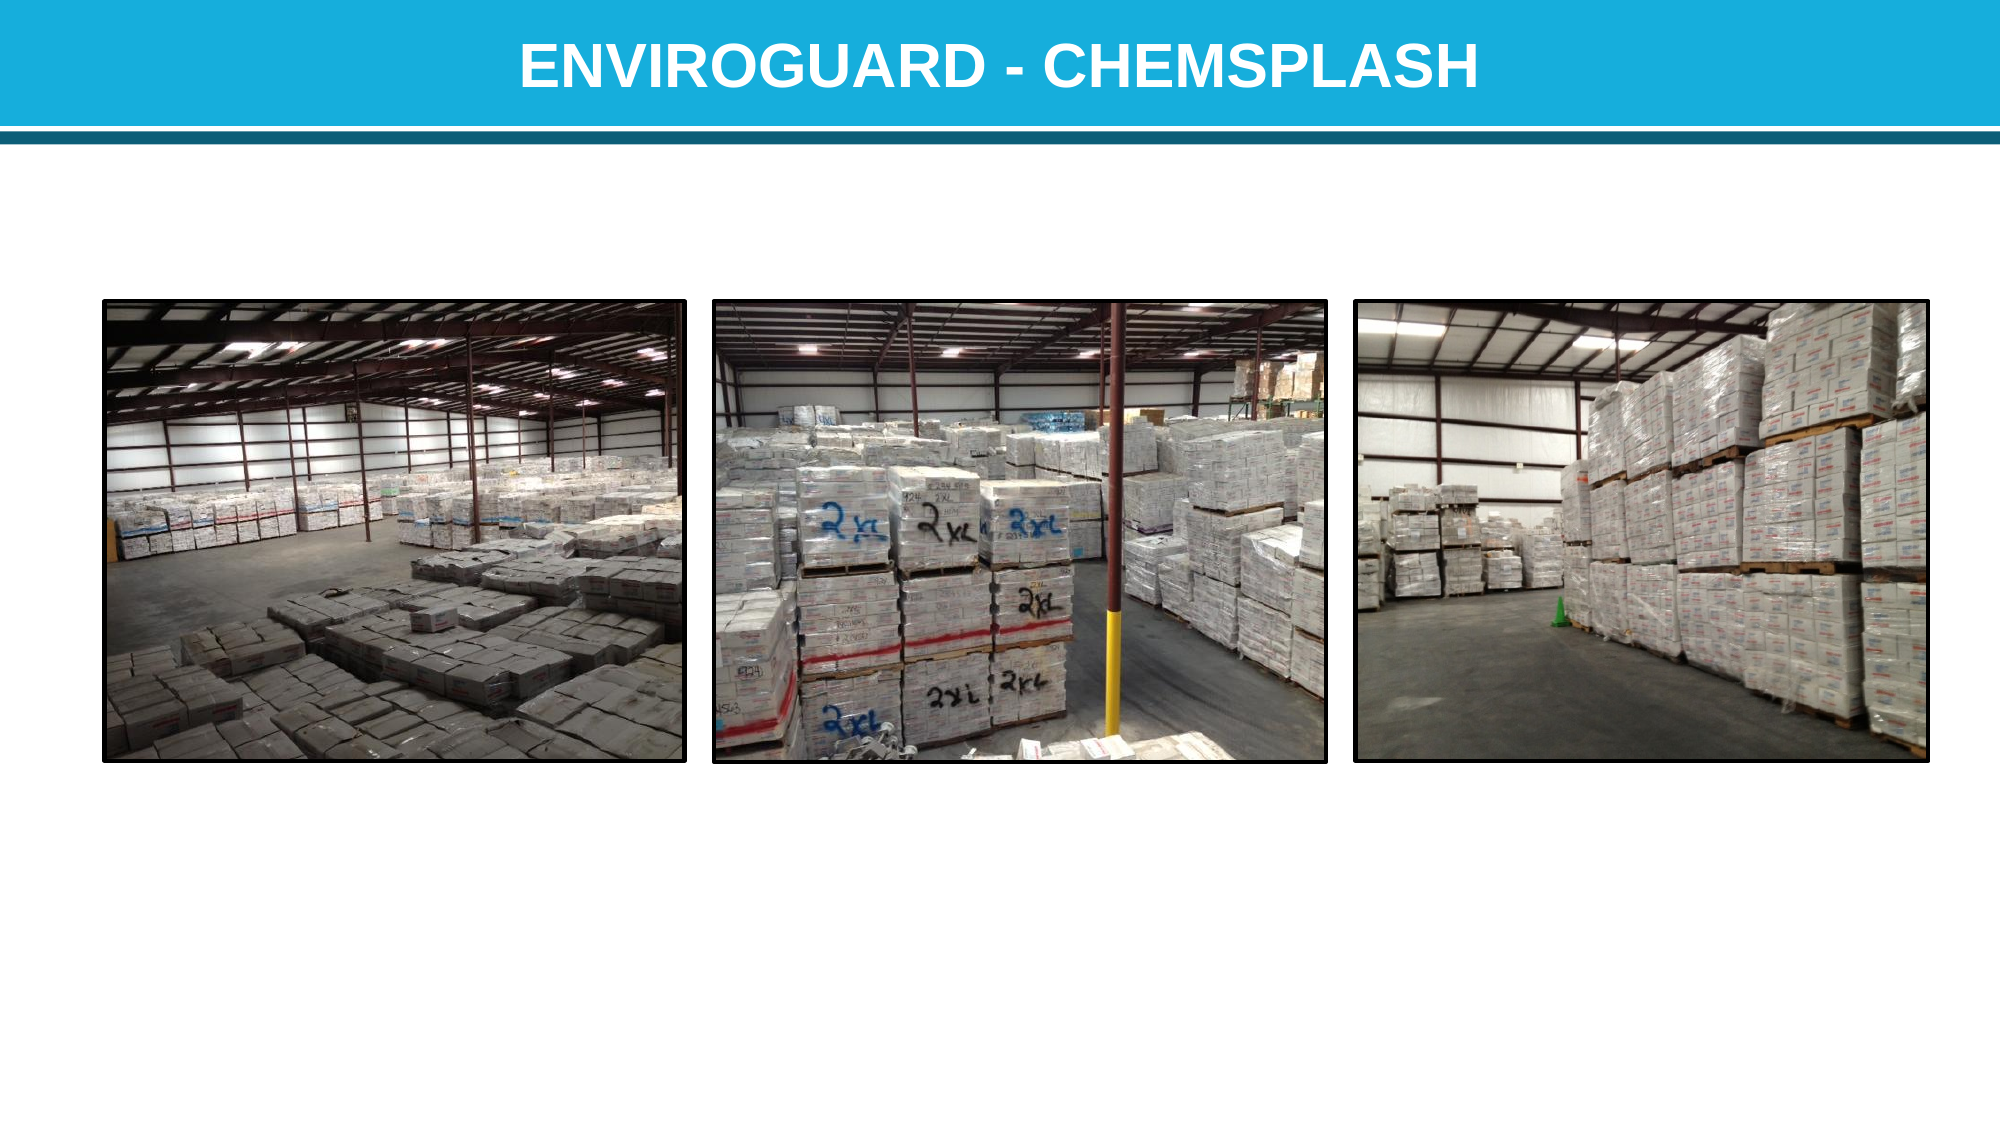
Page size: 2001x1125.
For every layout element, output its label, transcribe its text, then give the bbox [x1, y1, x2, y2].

picture [1357, 303, 1927, 760]
picture [715, 302, 1325, 760]
text_box [0, 129, 2000, 146]
picture [106, 303, 683, 760]
text_box ENVIROGUARD - CHEMSPLASH [0, 0, 2000, 126]
